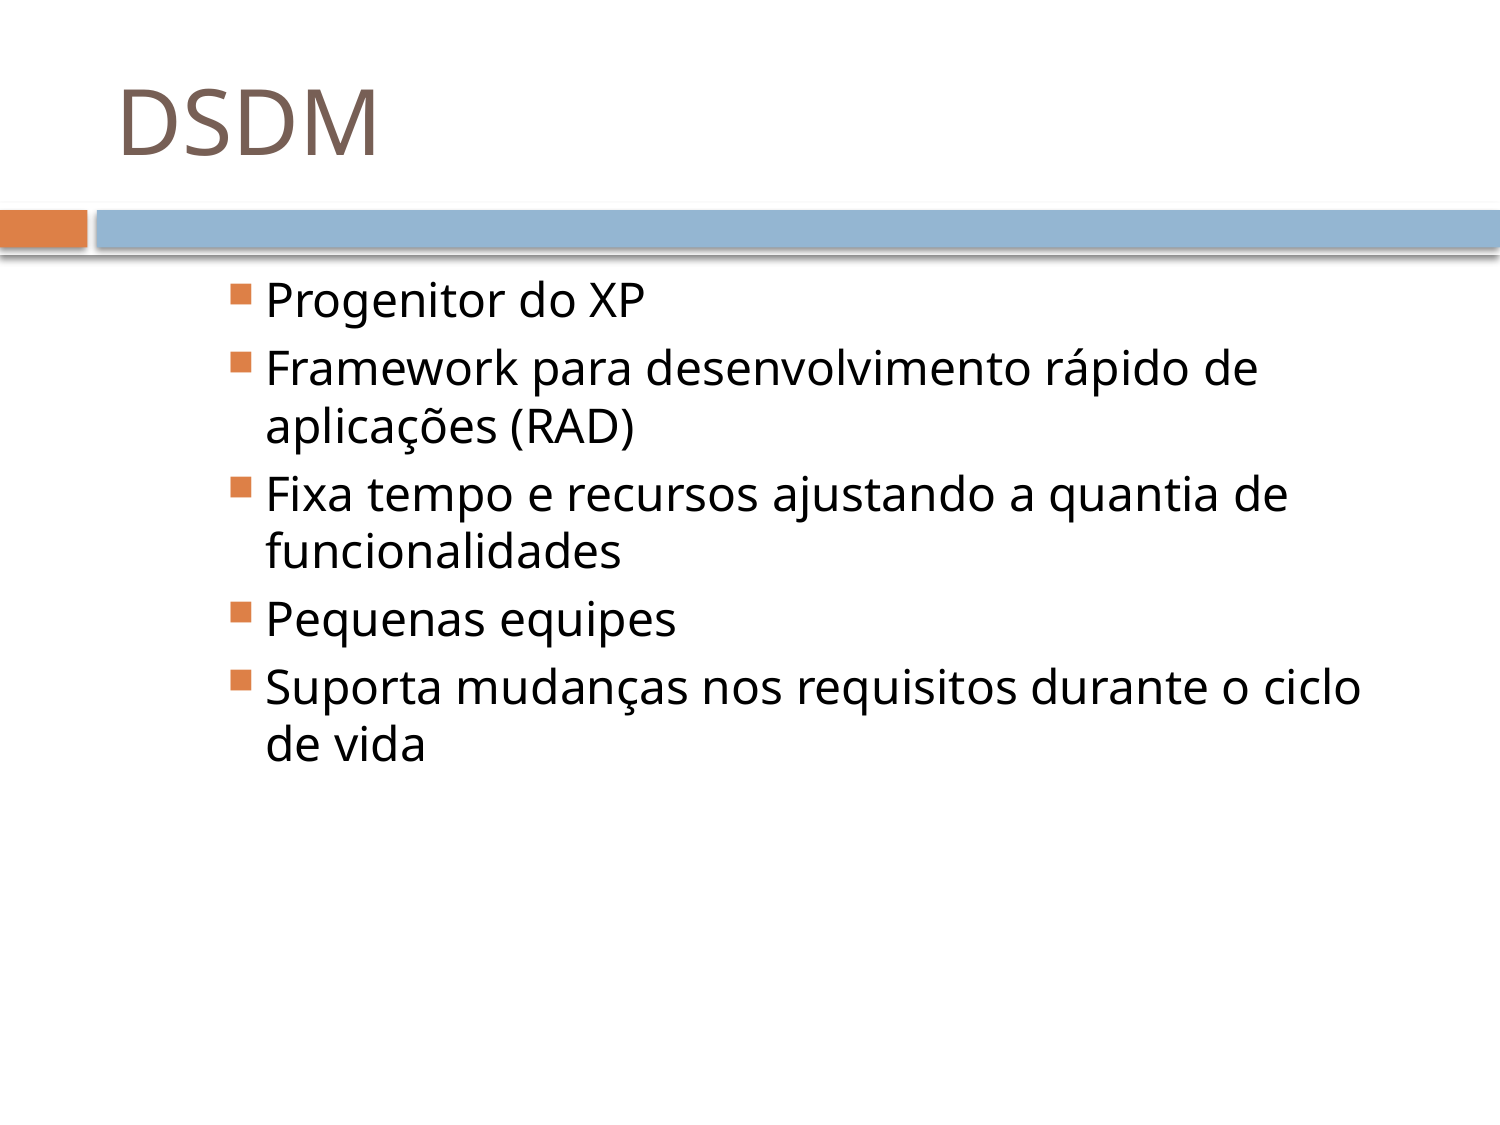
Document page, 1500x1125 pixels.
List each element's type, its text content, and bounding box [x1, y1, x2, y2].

list Progenitor do XP Framework para desenvolvimento rápido de aplicações (RAD) Fixa tempo e recursos ajustando a quantia de funcionalidades Pequenas equipes Suporta mudanças nos requisitos durante o ciclo de vida [100, 262, 1438, 1005]
title DSDM [100, 37, 1438, 200]
